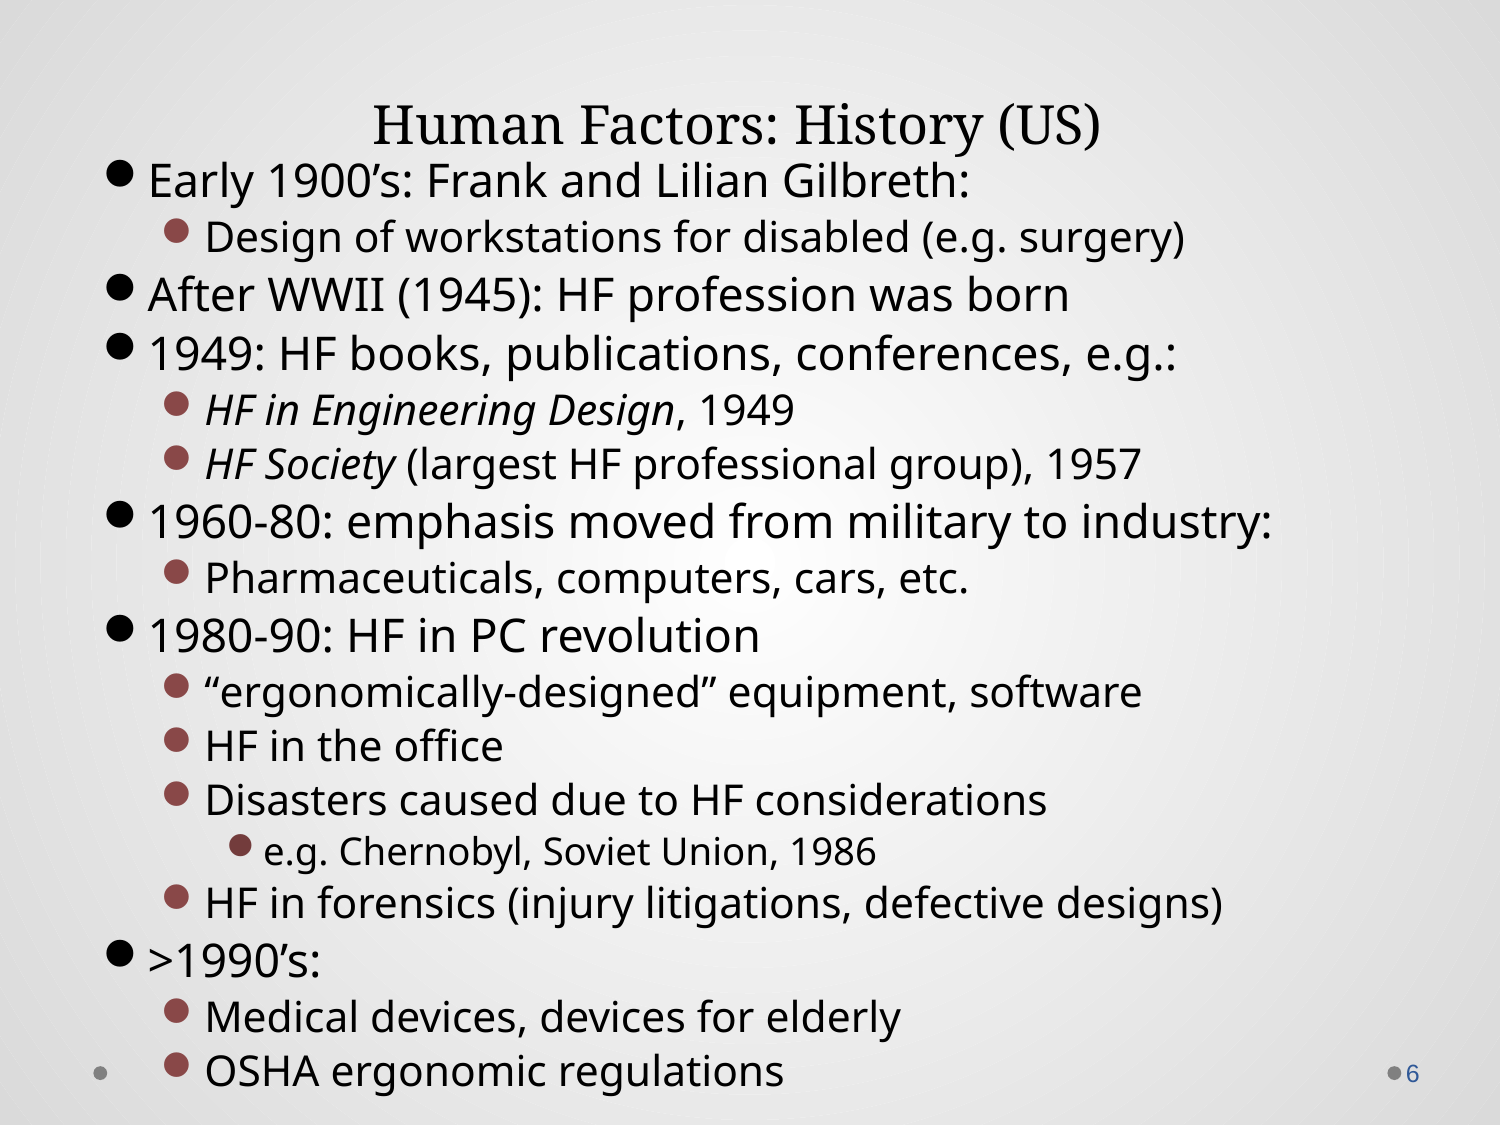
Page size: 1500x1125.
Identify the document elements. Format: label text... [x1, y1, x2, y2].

title Human Factors: History (US) [62, 62, 1413, 163]
list Early 1900’s: Frank and Lilian Gilbreth: Design of workstations for disabled (e.g. surgery) After WWII (1945): HF profession was born 1949: HF books, publications, conferences, e.g.: HF in Engineering Design, 1949 HF Society (largest HF professional group), 1957 1960-80: emphasis moved from military to industry: Pharmaceuticals, computers, cars, etc. 1980-90: HF in PC revolution “ergonomically-designed” equipment, software HF in the office Disasters caused due to HF considerations e.g. Chernobyl, Soviet Union, 1986 HF in forensics (injury litigations, defective designs) >1990’s: Medical devices, devices for elderly OSHA ergonomic regulations [87, 149, 1438, 1113]
slide_number 6 [1401, 1042, 1494, 1103]
